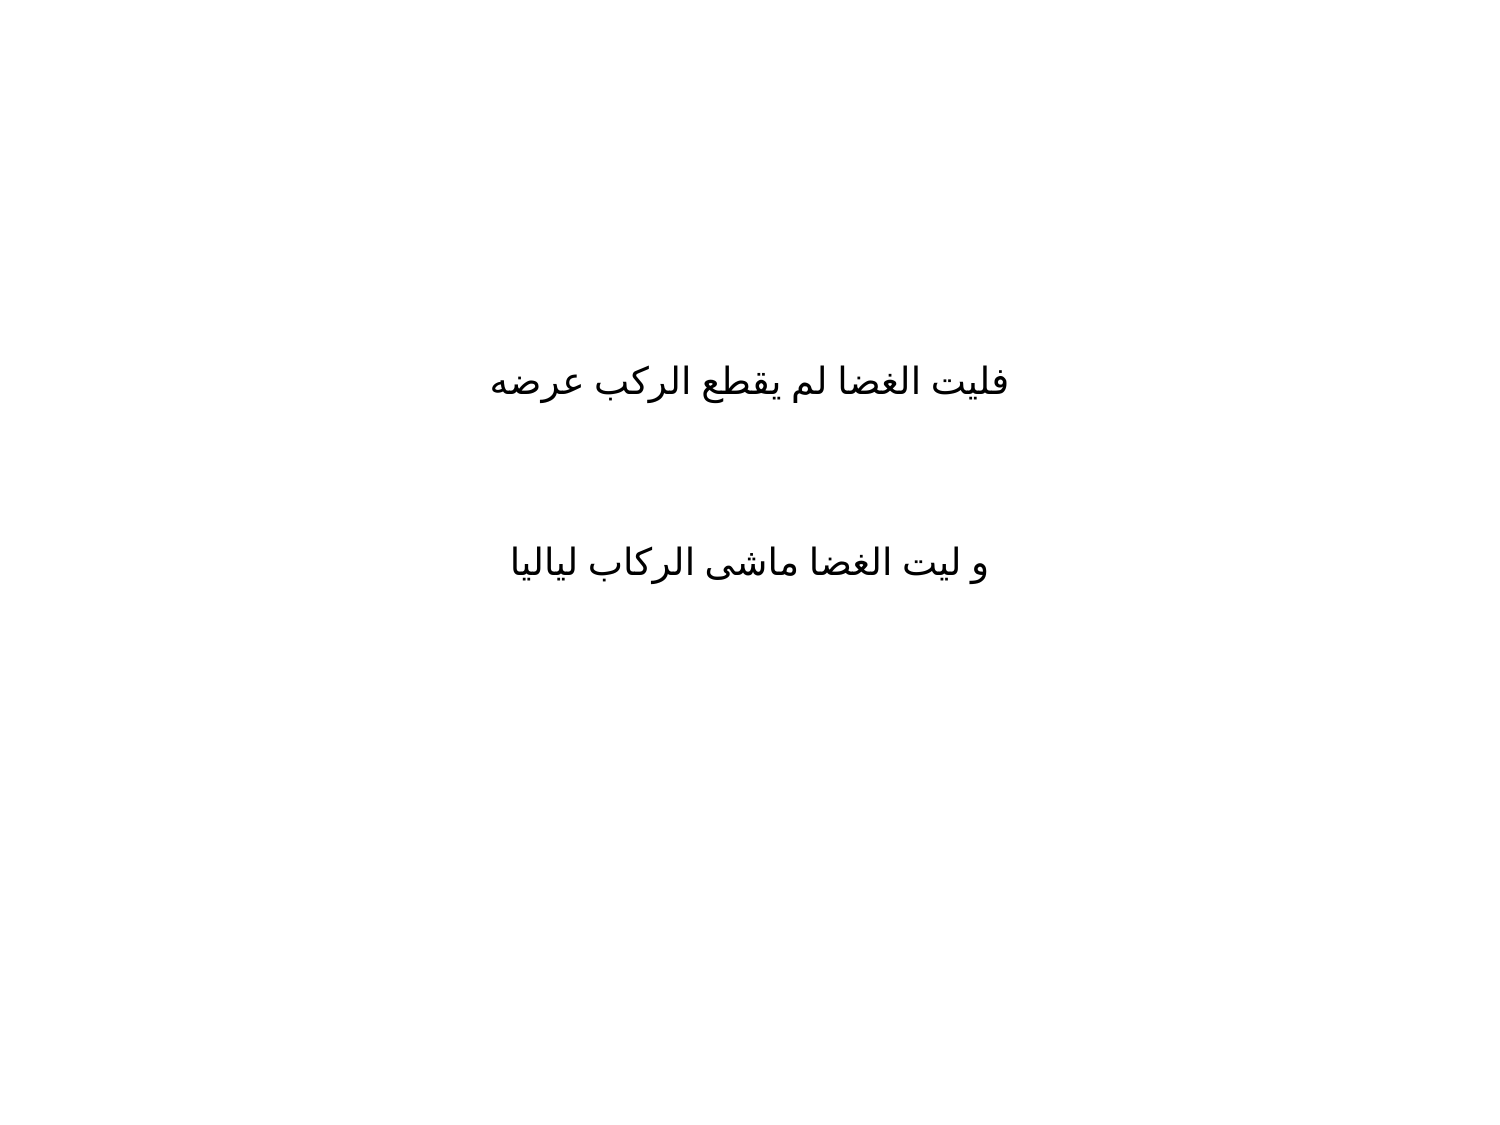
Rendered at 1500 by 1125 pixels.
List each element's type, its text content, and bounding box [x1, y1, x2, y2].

title فليت الغضا لم يقطع الركب عرضه و ليت الغضا ماشى الركاب لياليا [112, 349, 1388, 591]
